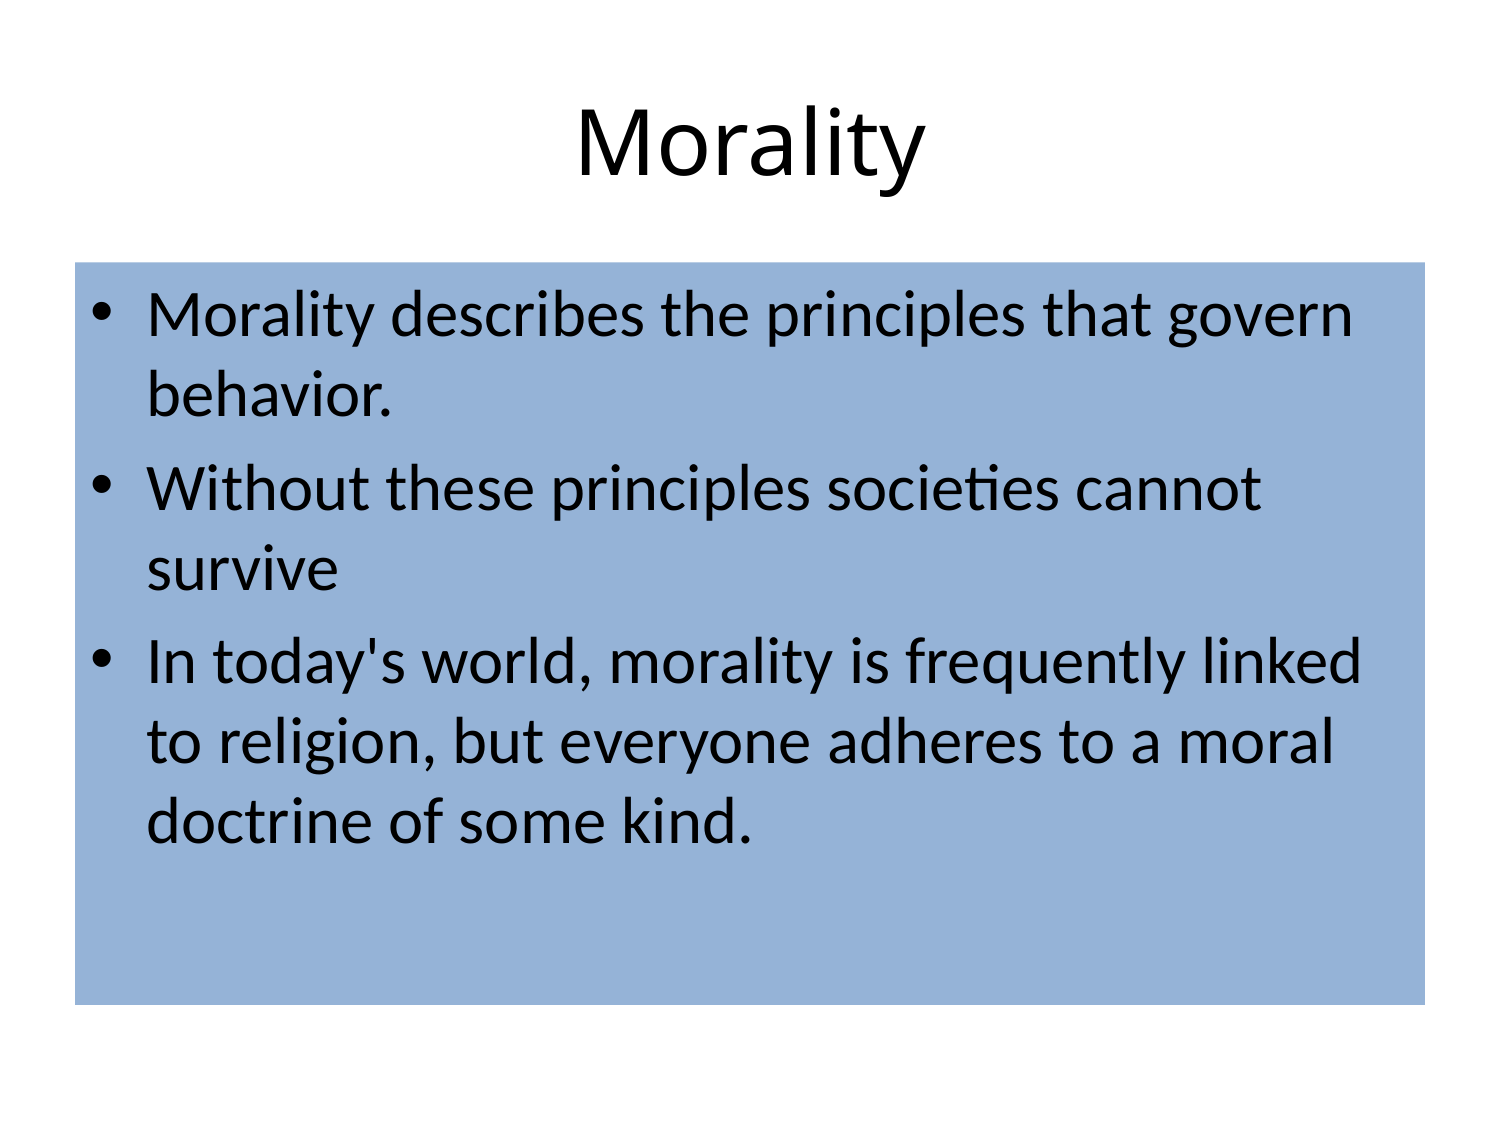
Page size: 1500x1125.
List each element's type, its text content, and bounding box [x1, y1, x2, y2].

title Morality [75, 45, 1425, 233]
list Morality describes the principles that govern behavior. Without these principles societies cannot survive In today's world, morality is frequently linked to religion, but everyone adheres to a moral doctrine of some kind. [75, 262, 1425, 1005]
